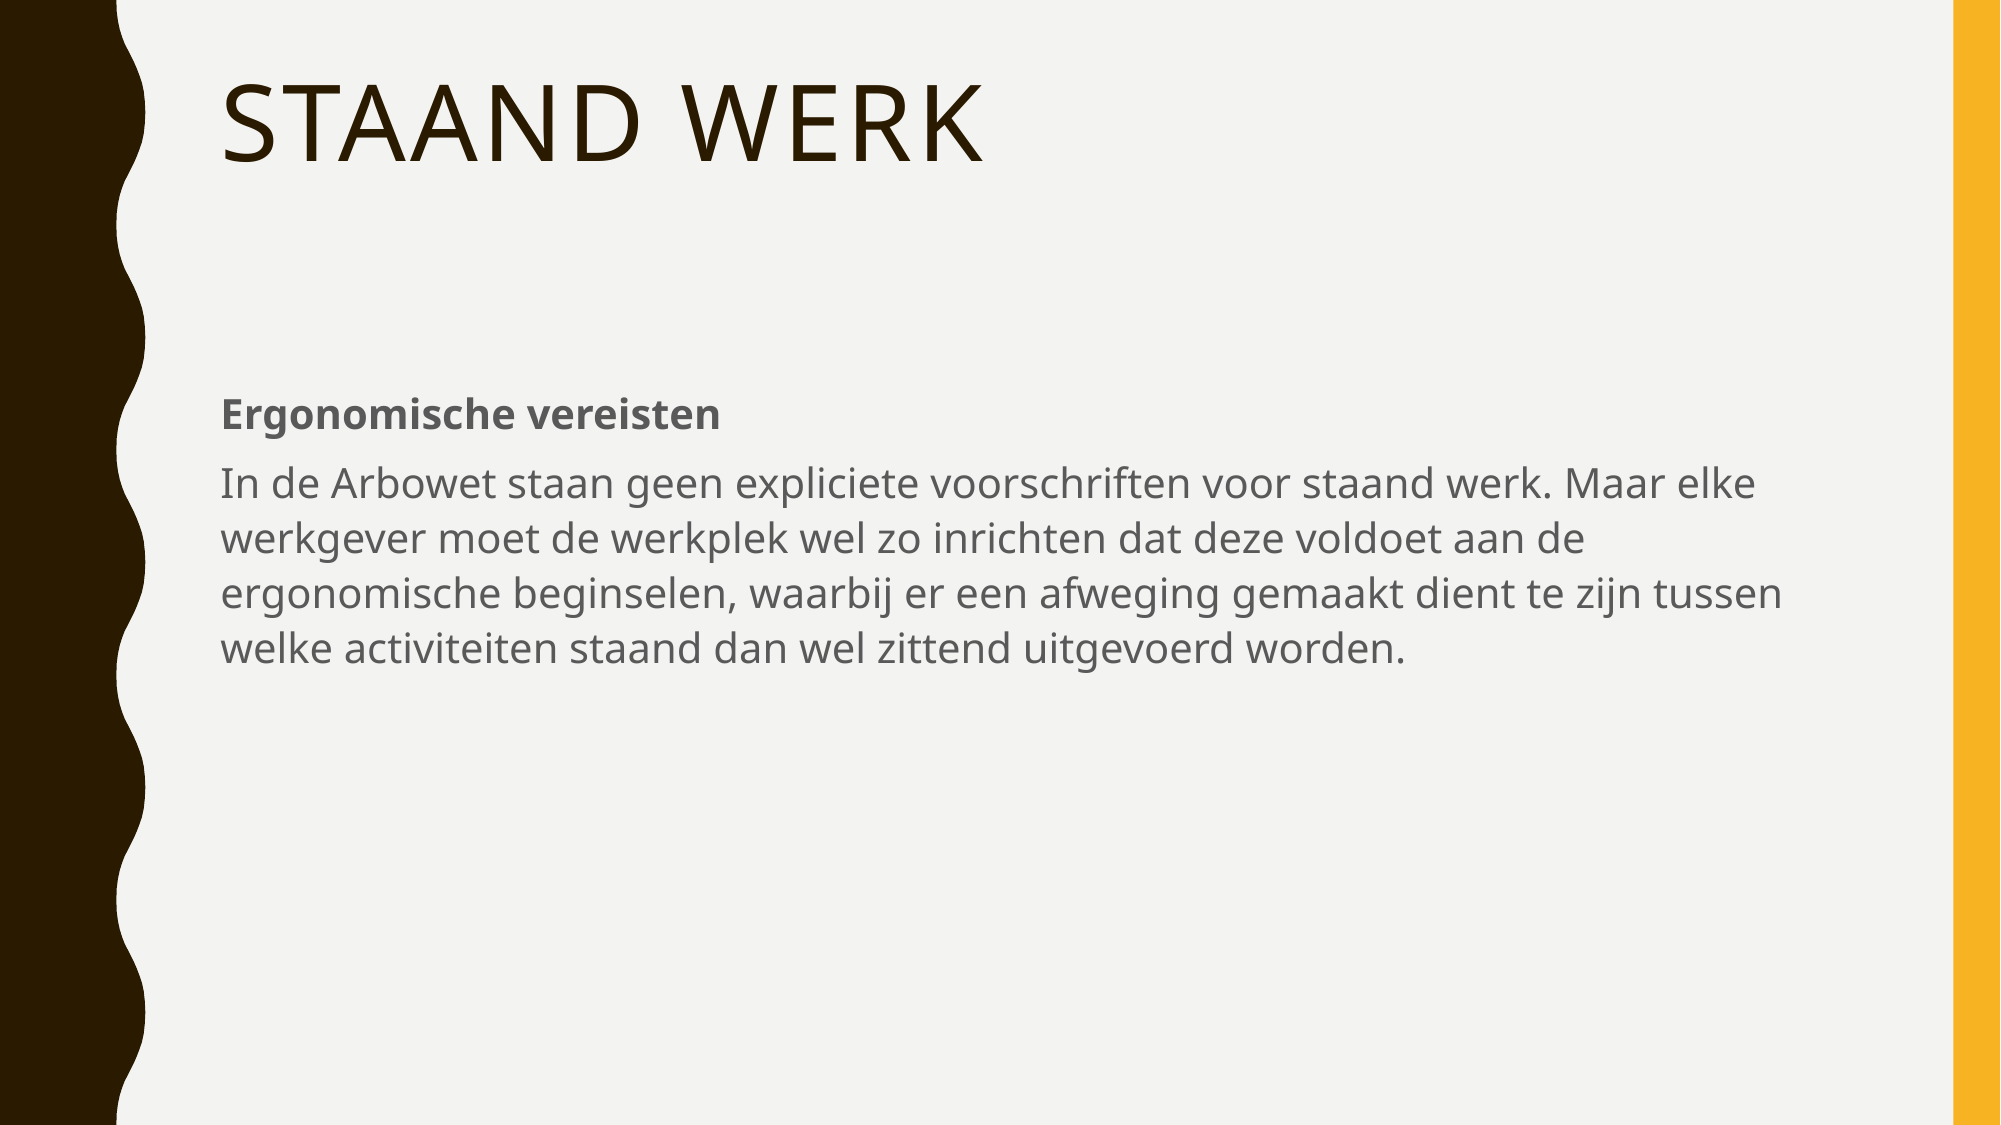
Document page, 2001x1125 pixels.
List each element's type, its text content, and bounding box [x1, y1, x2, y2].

title Staand werk [205, 62, 1875, 308]
list Ergonomische vereisten In de Arbowet staan geen expliciete voorschriften voor staand werk. Maar elke werkgever moet de werkplek wel zo inrichten dat deze voldoet aan de ergonomische beginselen, waarbij er een afweging gemaakt dient te zijn tussen welke activiteiten staand dan wel zittend uitgevoerd worden. [205, 375, 1875, 965]
